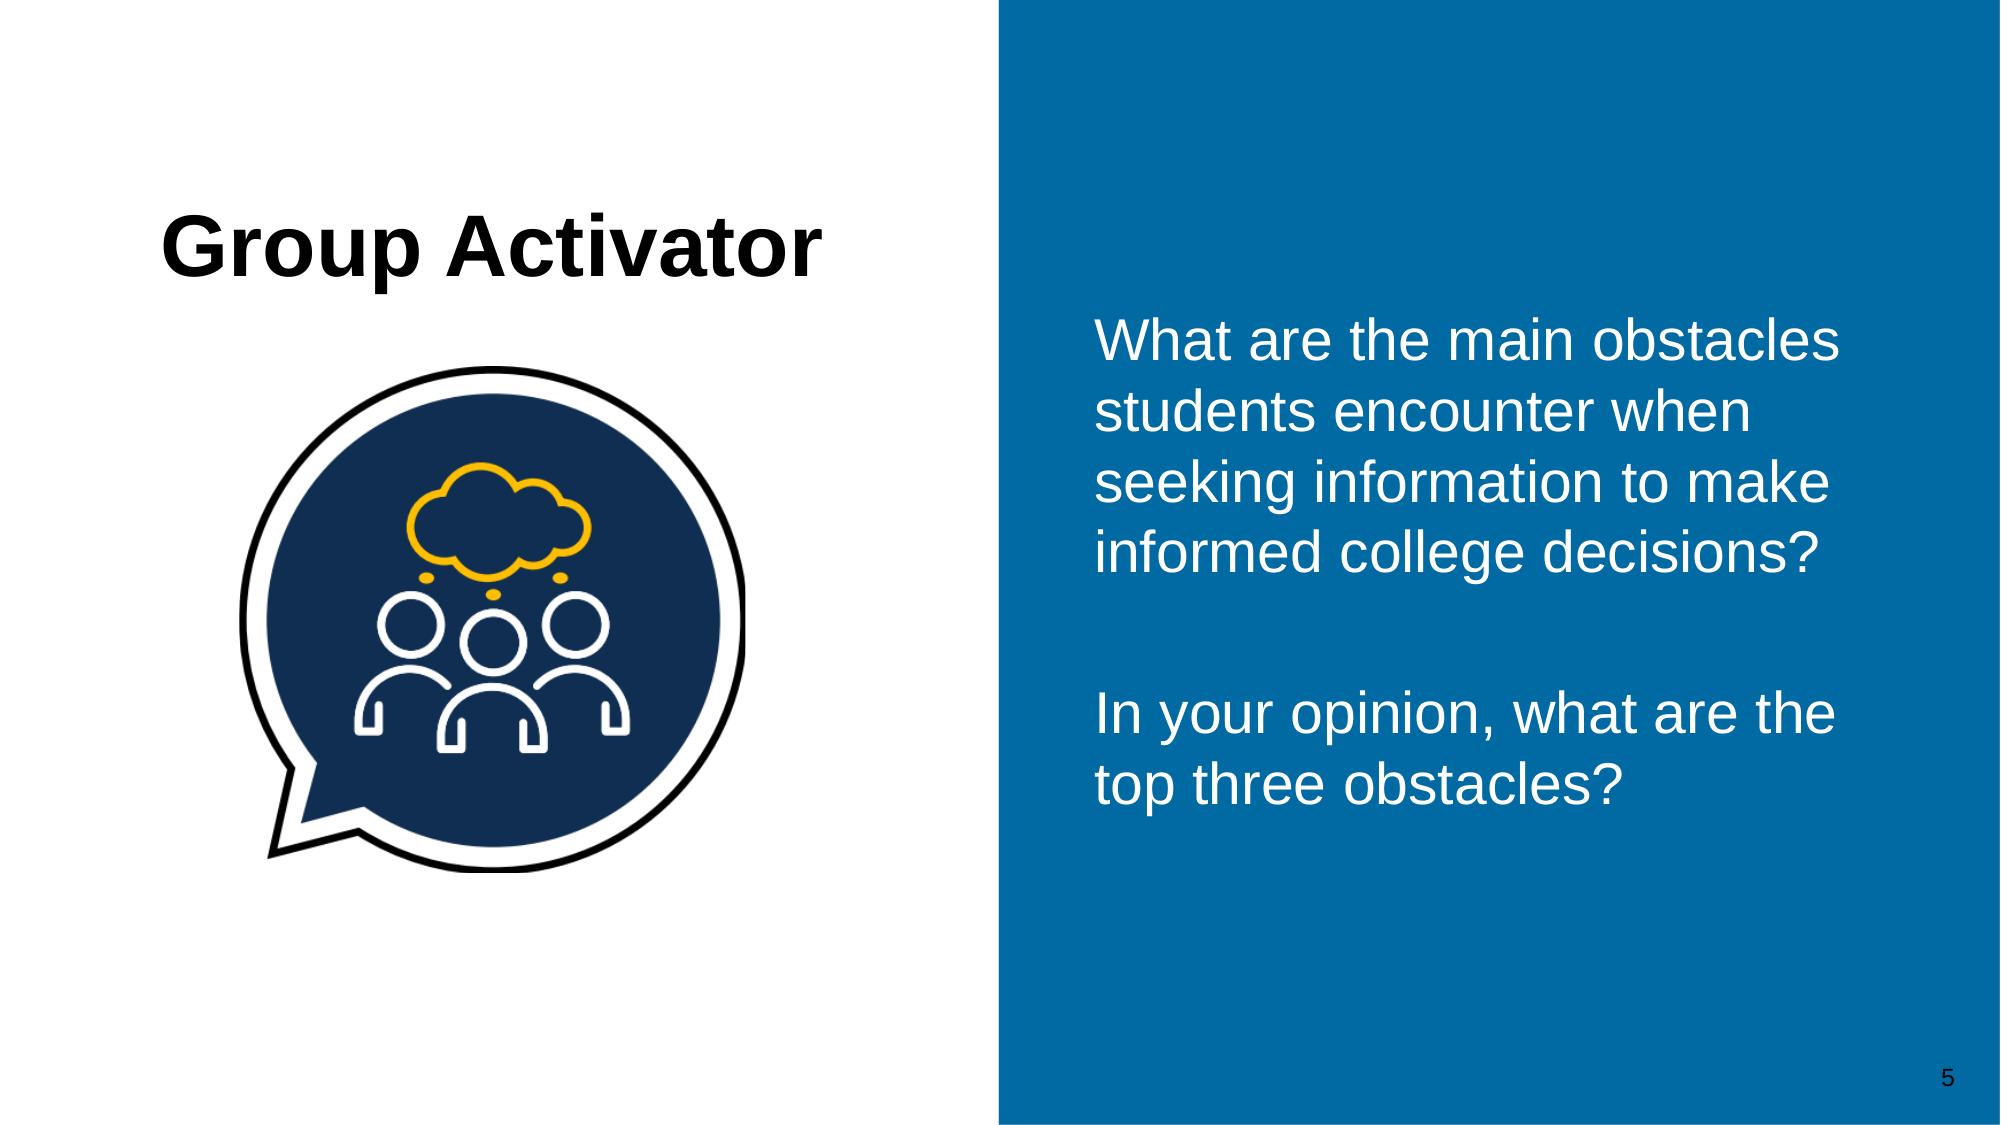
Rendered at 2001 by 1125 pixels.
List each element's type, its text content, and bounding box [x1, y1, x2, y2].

slide_number 5 [1550, 1065, 2000, 1125]
picture [0, 0, 2000, 1125]
title Group Activator [106, 102, 879, 380]
list What are the main obstacles students encounter when seeking information to make informed college decisions? In your opinion, what are the top three obstacles? [1079, 293, 1930, 832]
